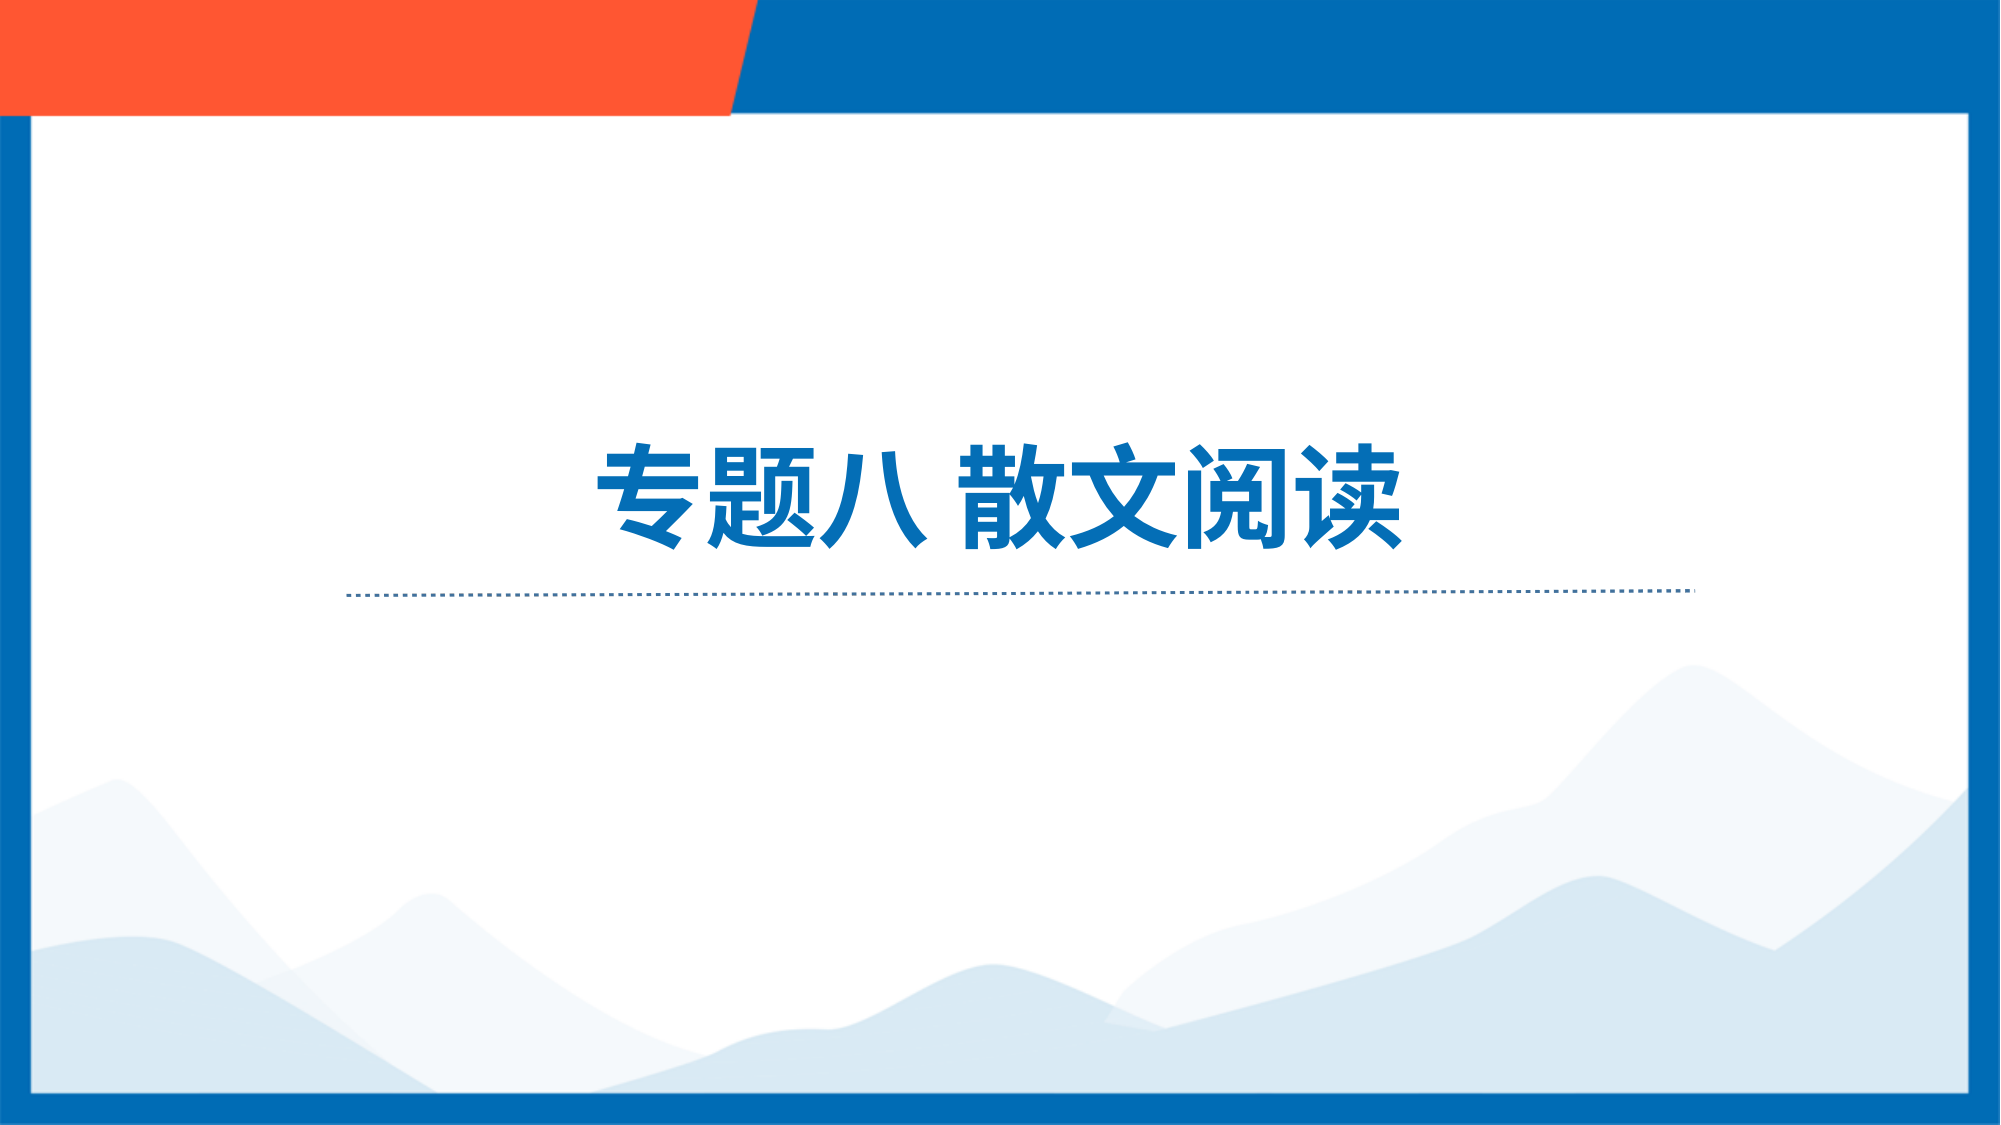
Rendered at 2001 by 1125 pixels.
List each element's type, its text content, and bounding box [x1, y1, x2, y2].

picture [0, 0, 2000, 1125]
text_box 专题八 散文阅读 [35, 411, 1962, 563]
